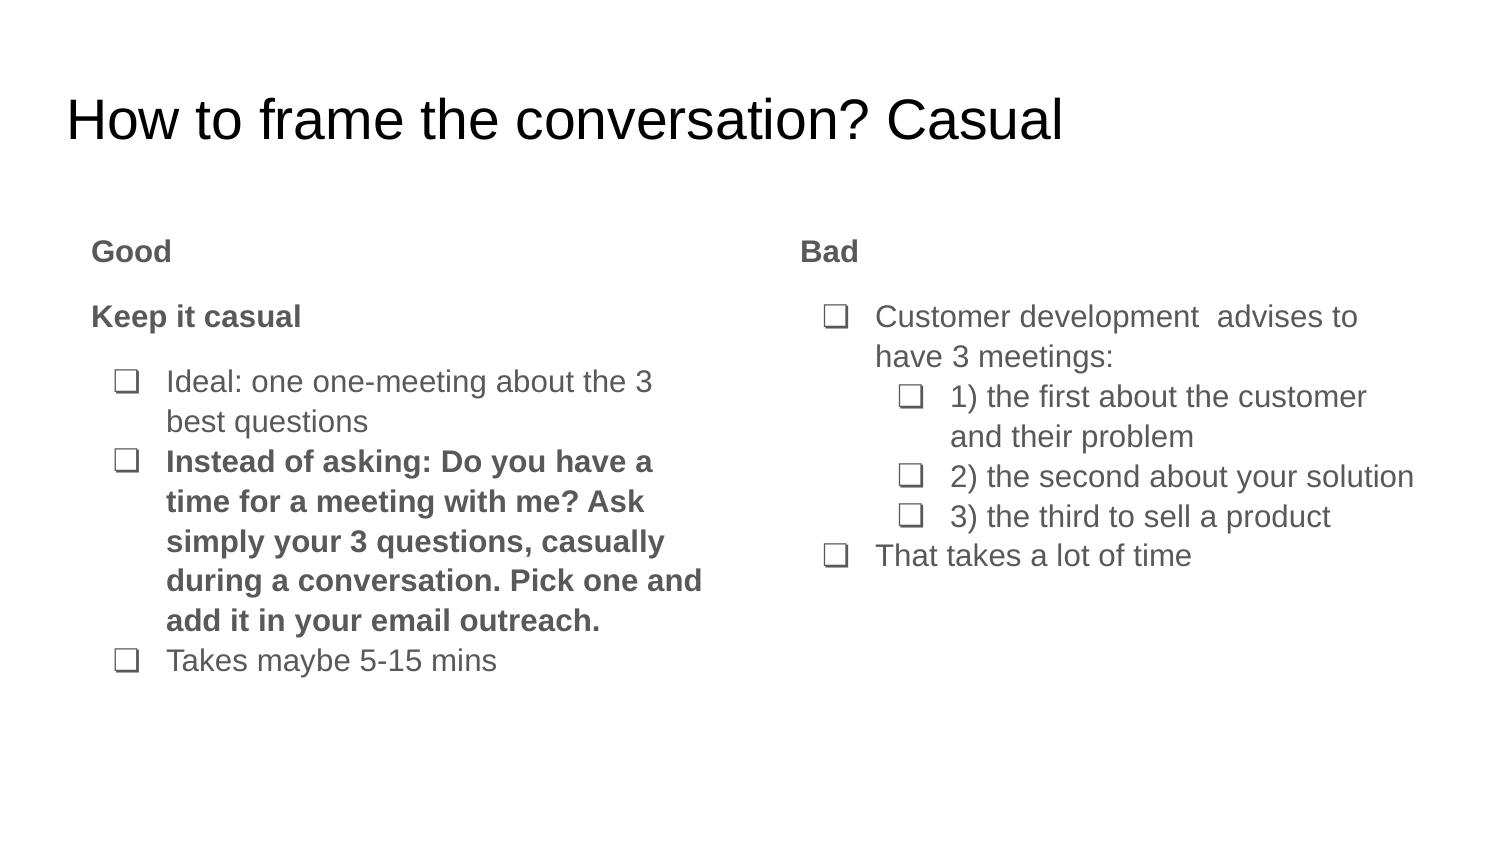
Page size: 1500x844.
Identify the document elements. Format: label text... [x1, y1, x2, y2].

list Good Keep it casual Ideal: one one-meeting about the 3 best questions Instead of asking: Do you have a time for a meeting with me? Ask simply your 3 questions, casually during a conversation. Pick one and add it in your email outreach. Takes maybe 5-15 mins [76, 214, 726, 821]
title How to frame the conversation? Casual [51, 72, 1449, 167]
list Bad Customer development advises to have 3 meetings: 1) the first about the customer and their problem 2) the second about your solution 3) the third to sell a product That takes a lot of time [785, 214, 1435, 775]
